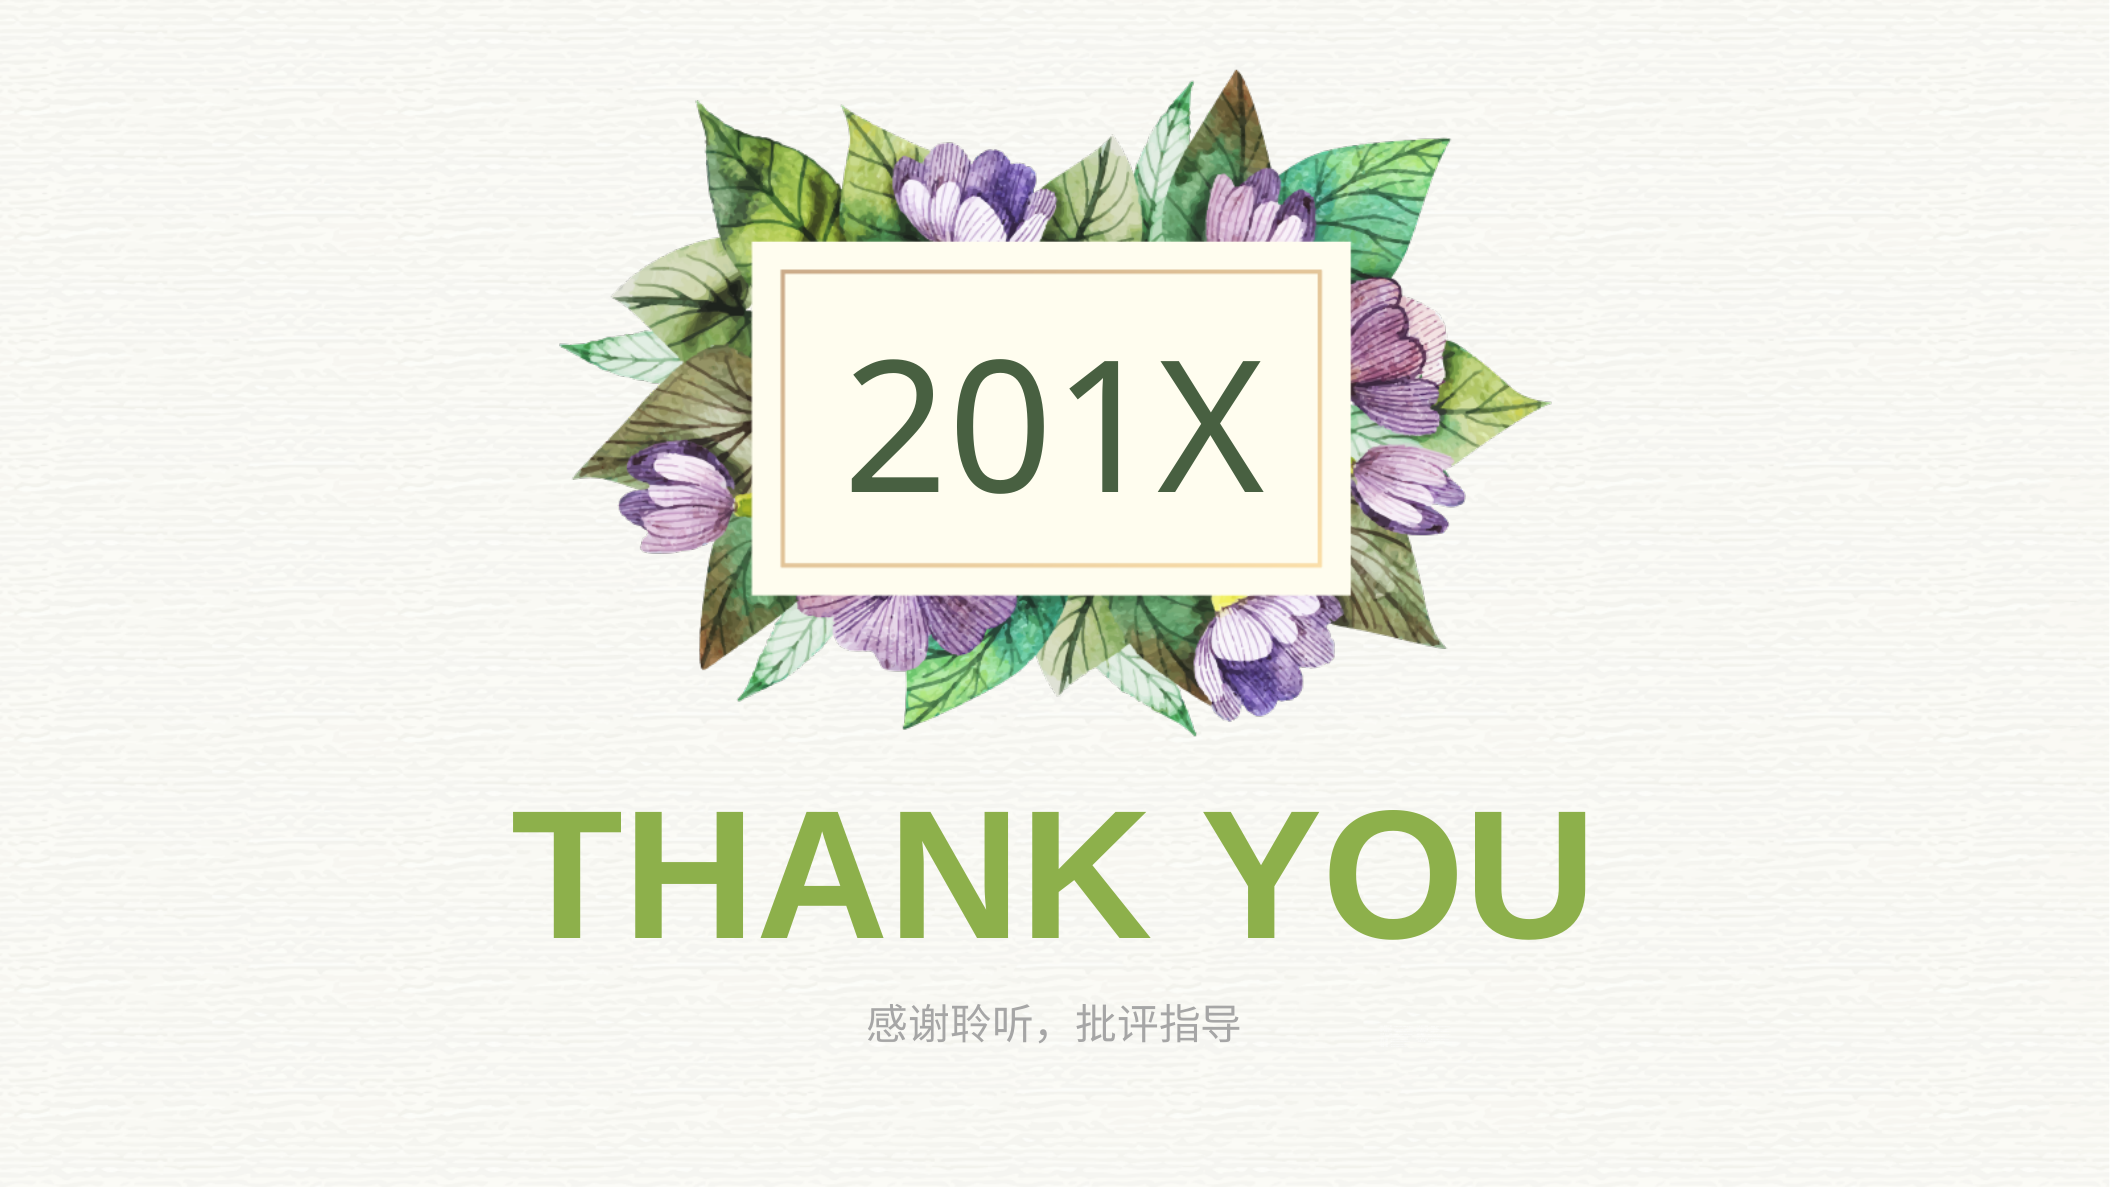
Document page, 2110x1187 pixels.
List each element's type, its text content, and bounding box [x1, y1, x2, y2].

picture [0, 0, 2110, 1187]
text_box 感谢聆听，批评指导 [783, 997, 1327, 1048]
text_box THANK YOU [504, 755, 1605, 976]
